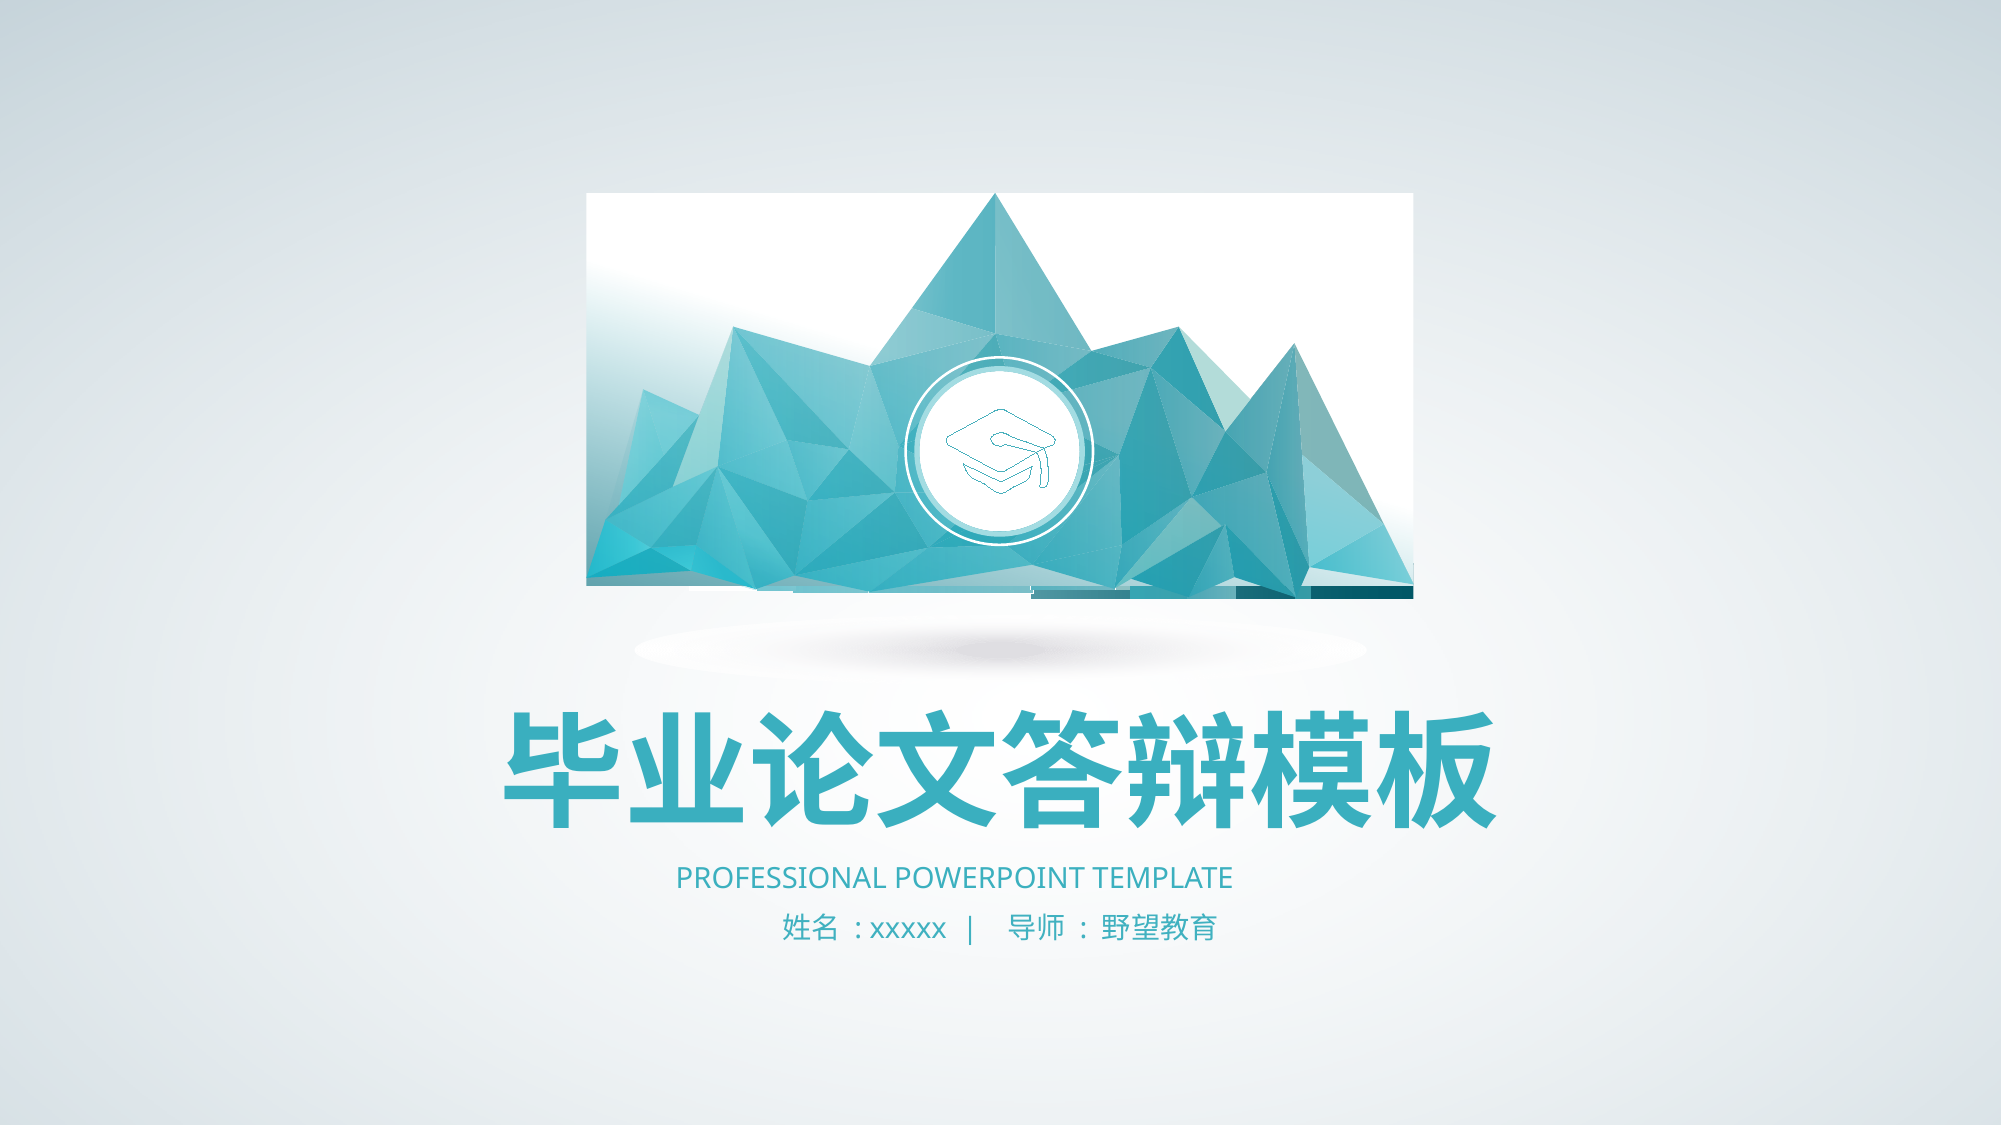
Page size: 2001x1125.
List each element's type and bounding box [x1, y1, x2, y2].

picture [0, 0, 2000, 1125]
text_box [904, 356, 1095, 547]
